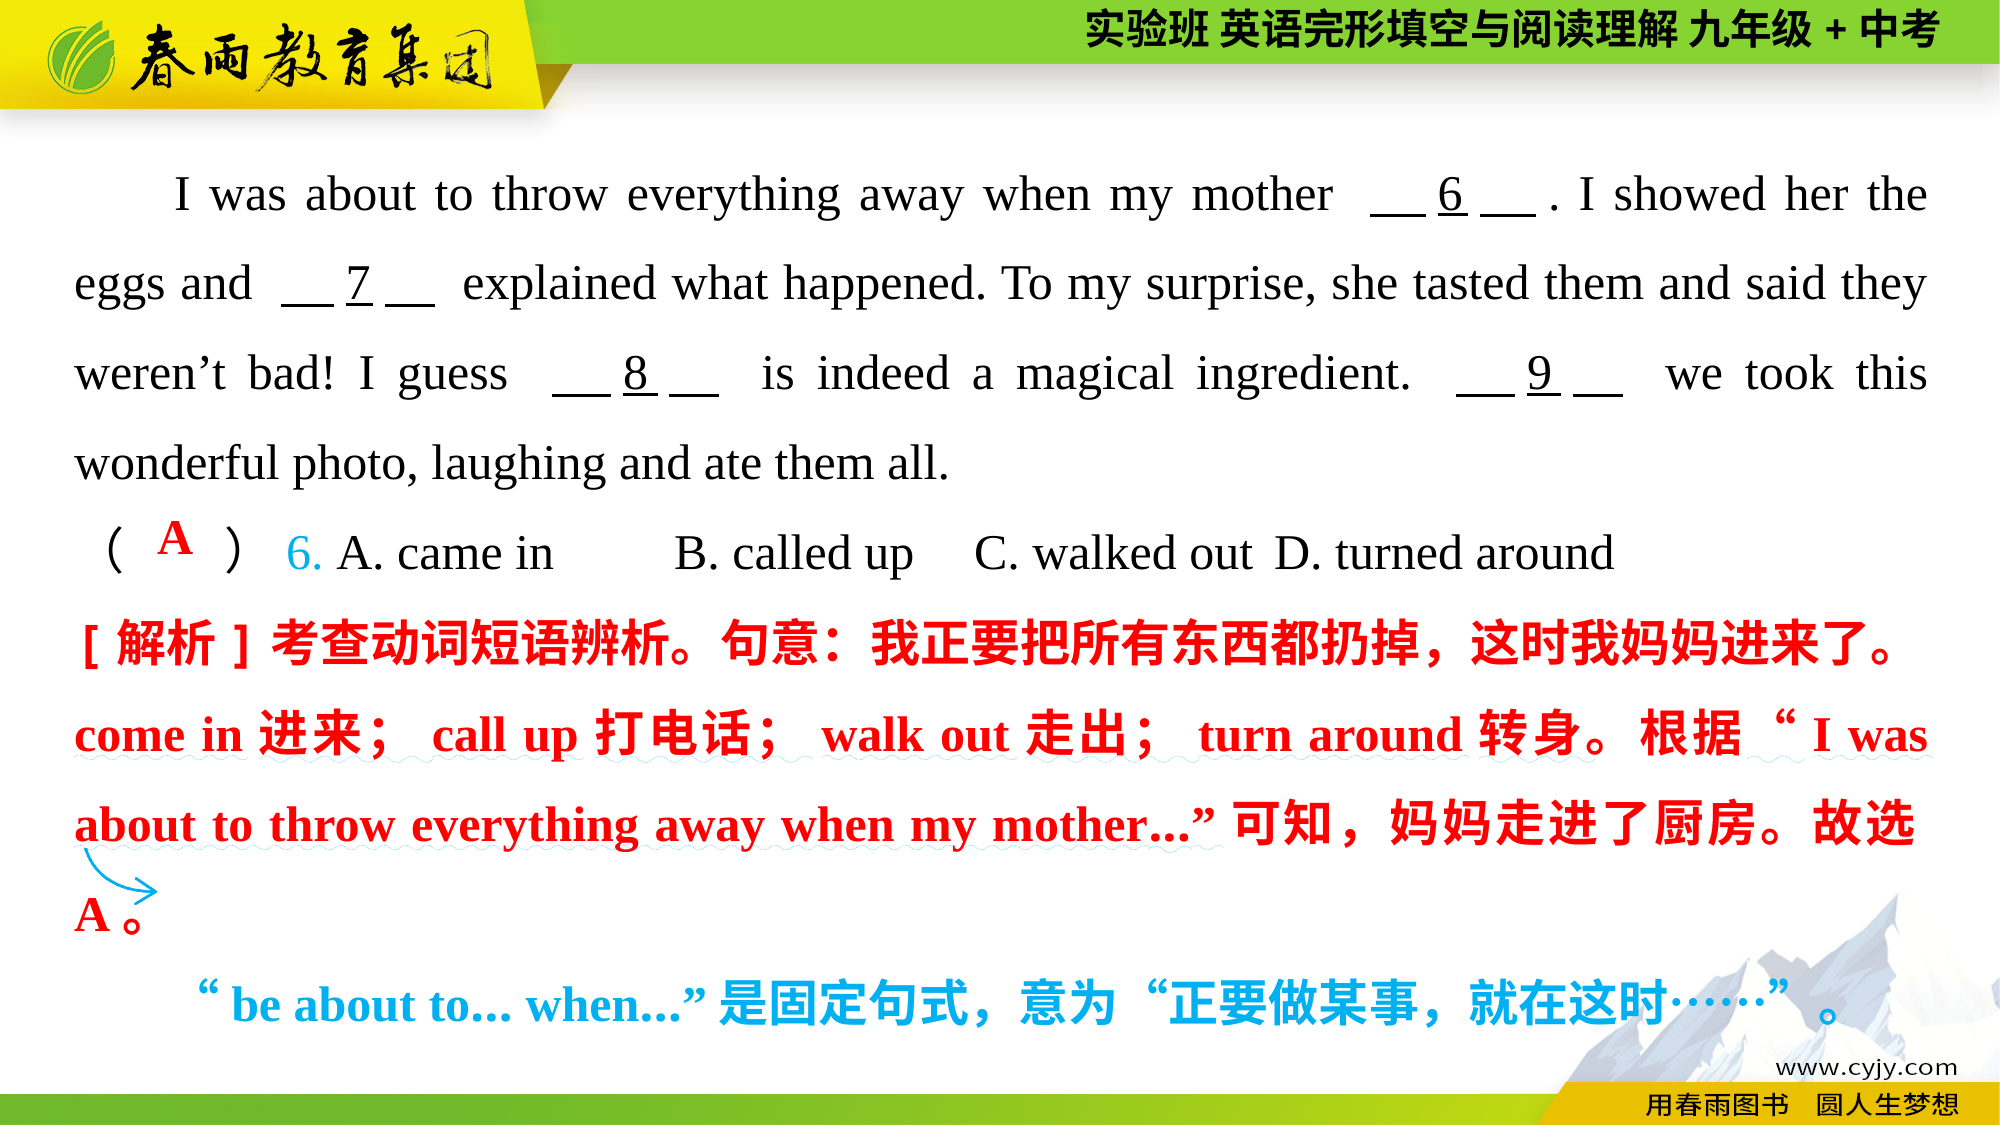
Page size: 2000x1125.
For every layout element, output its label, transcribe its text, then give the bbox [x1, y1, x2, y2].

text_box （ ）6. A. came in B. called up C. walked out D. turned around [59, 501, 1944, 574]
text_box [解析]考查动词短语辨析。句意：我正要把所有东西都扔掉，这时我妈妈进来了。come in进来；call up打电话；walk out走出；turn around转身。根据“I was about to throw everything away when my mother...”可知，妈妈走进了厨房。故选A。 “be about to... when...”是固定句式，意为“正要做某事，就在这时……”。 [59, 574, 1944, 1040]
picture [0, 0, 2000, 1125]
list I was about to throw everything away when my mother 6 . I showed her the eggs and 7 explained what happened. To my surprise, she tasted them and said they weren’t bad! I guess 8 is indeed a magical ingredient. 9 we took this wonderful photo, laughing and ate them all. [59, 122, 1944, 501]
text_box A [142, 497, 208, 573]
